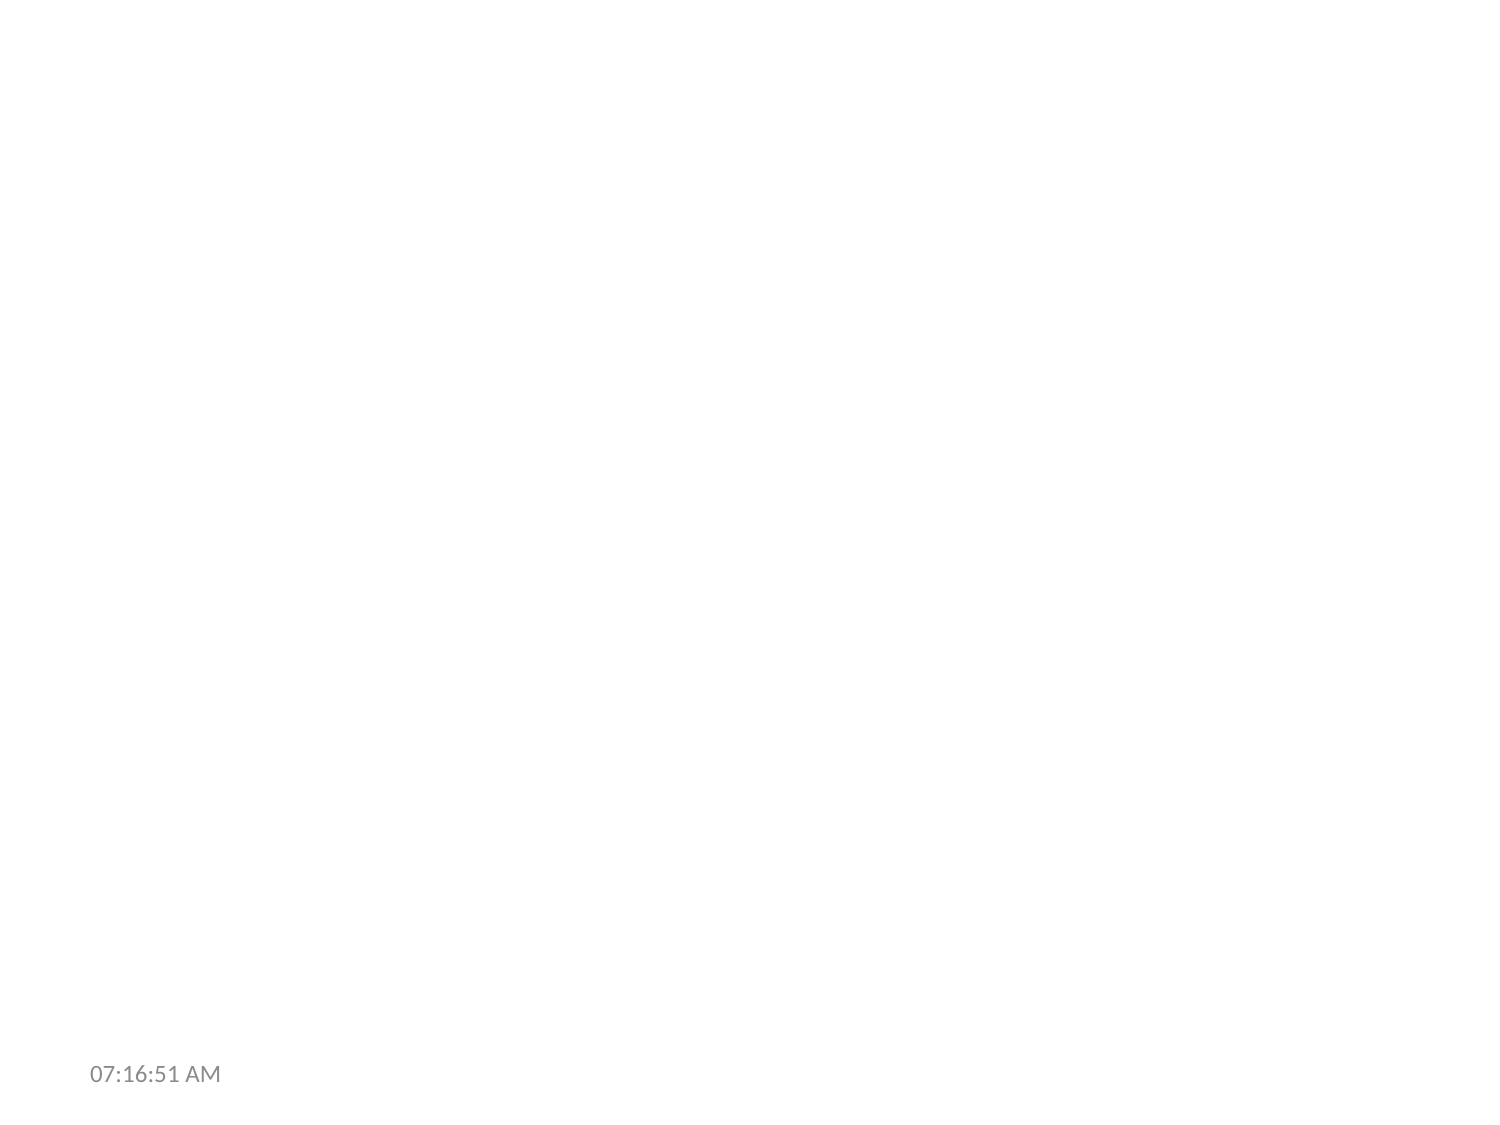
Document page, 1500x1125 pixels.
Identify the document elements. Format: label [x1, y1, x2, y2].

slide_number [75, 1042, 425, 1103]
